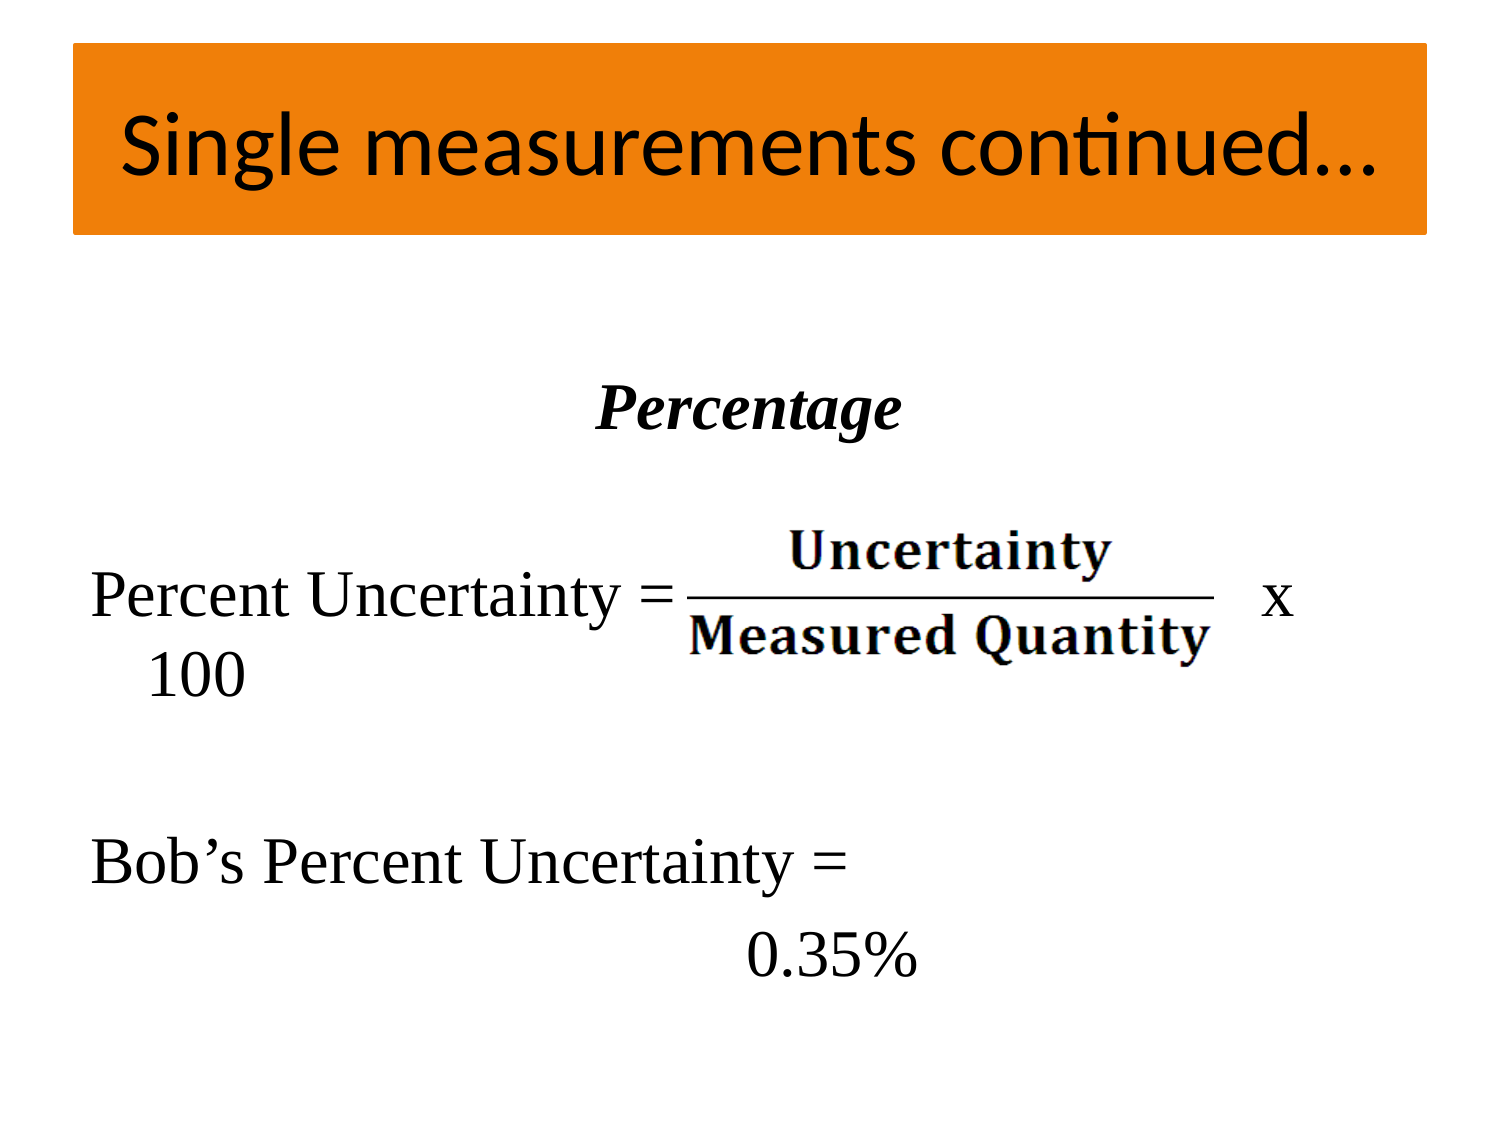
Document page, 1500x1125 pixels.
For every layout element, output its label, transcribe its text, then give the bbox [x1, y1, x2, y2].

picture [687, 524, 1215, 680]
title Single measurements continued… [73, 43, 1427, 235]
list Percentage Percent Uncertainty = x 100 Bob’s Percent Uncertainty = 0.35% [75, 262, 1425, 1005]
